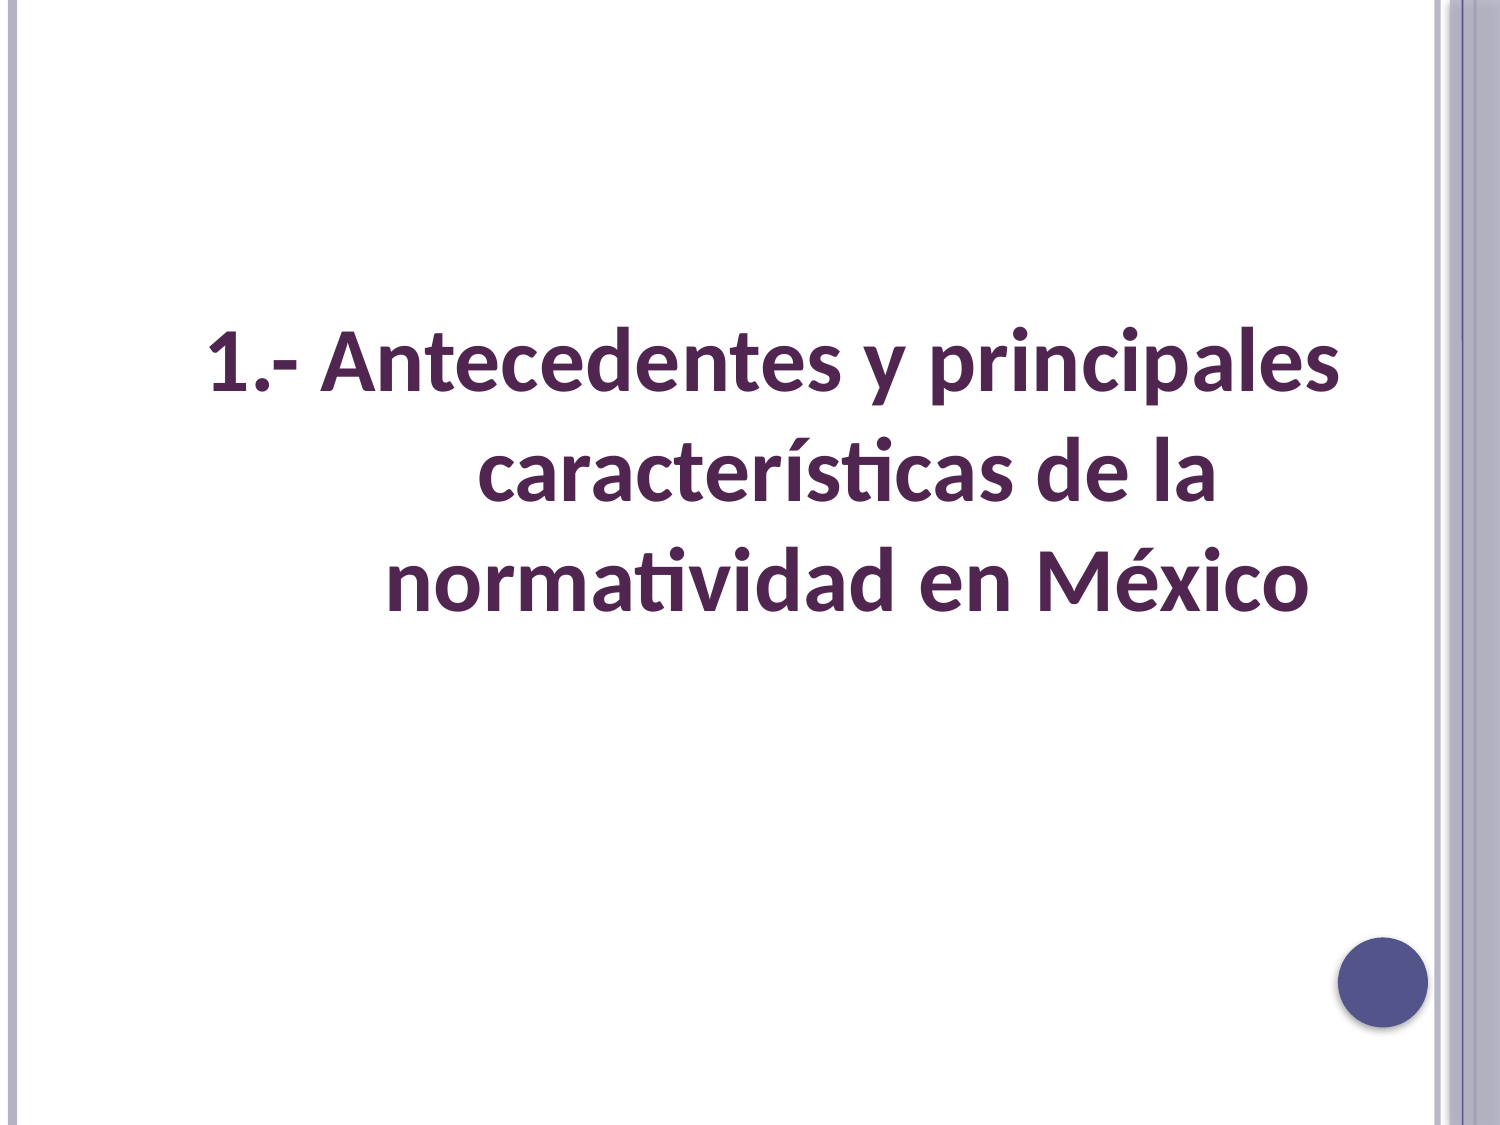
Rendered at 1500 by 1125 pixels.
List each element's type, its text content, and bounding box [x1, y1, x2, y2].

text_box 1.- Antecedentes y principales características de la normatividad en México [187, 292, 1360, 638]
